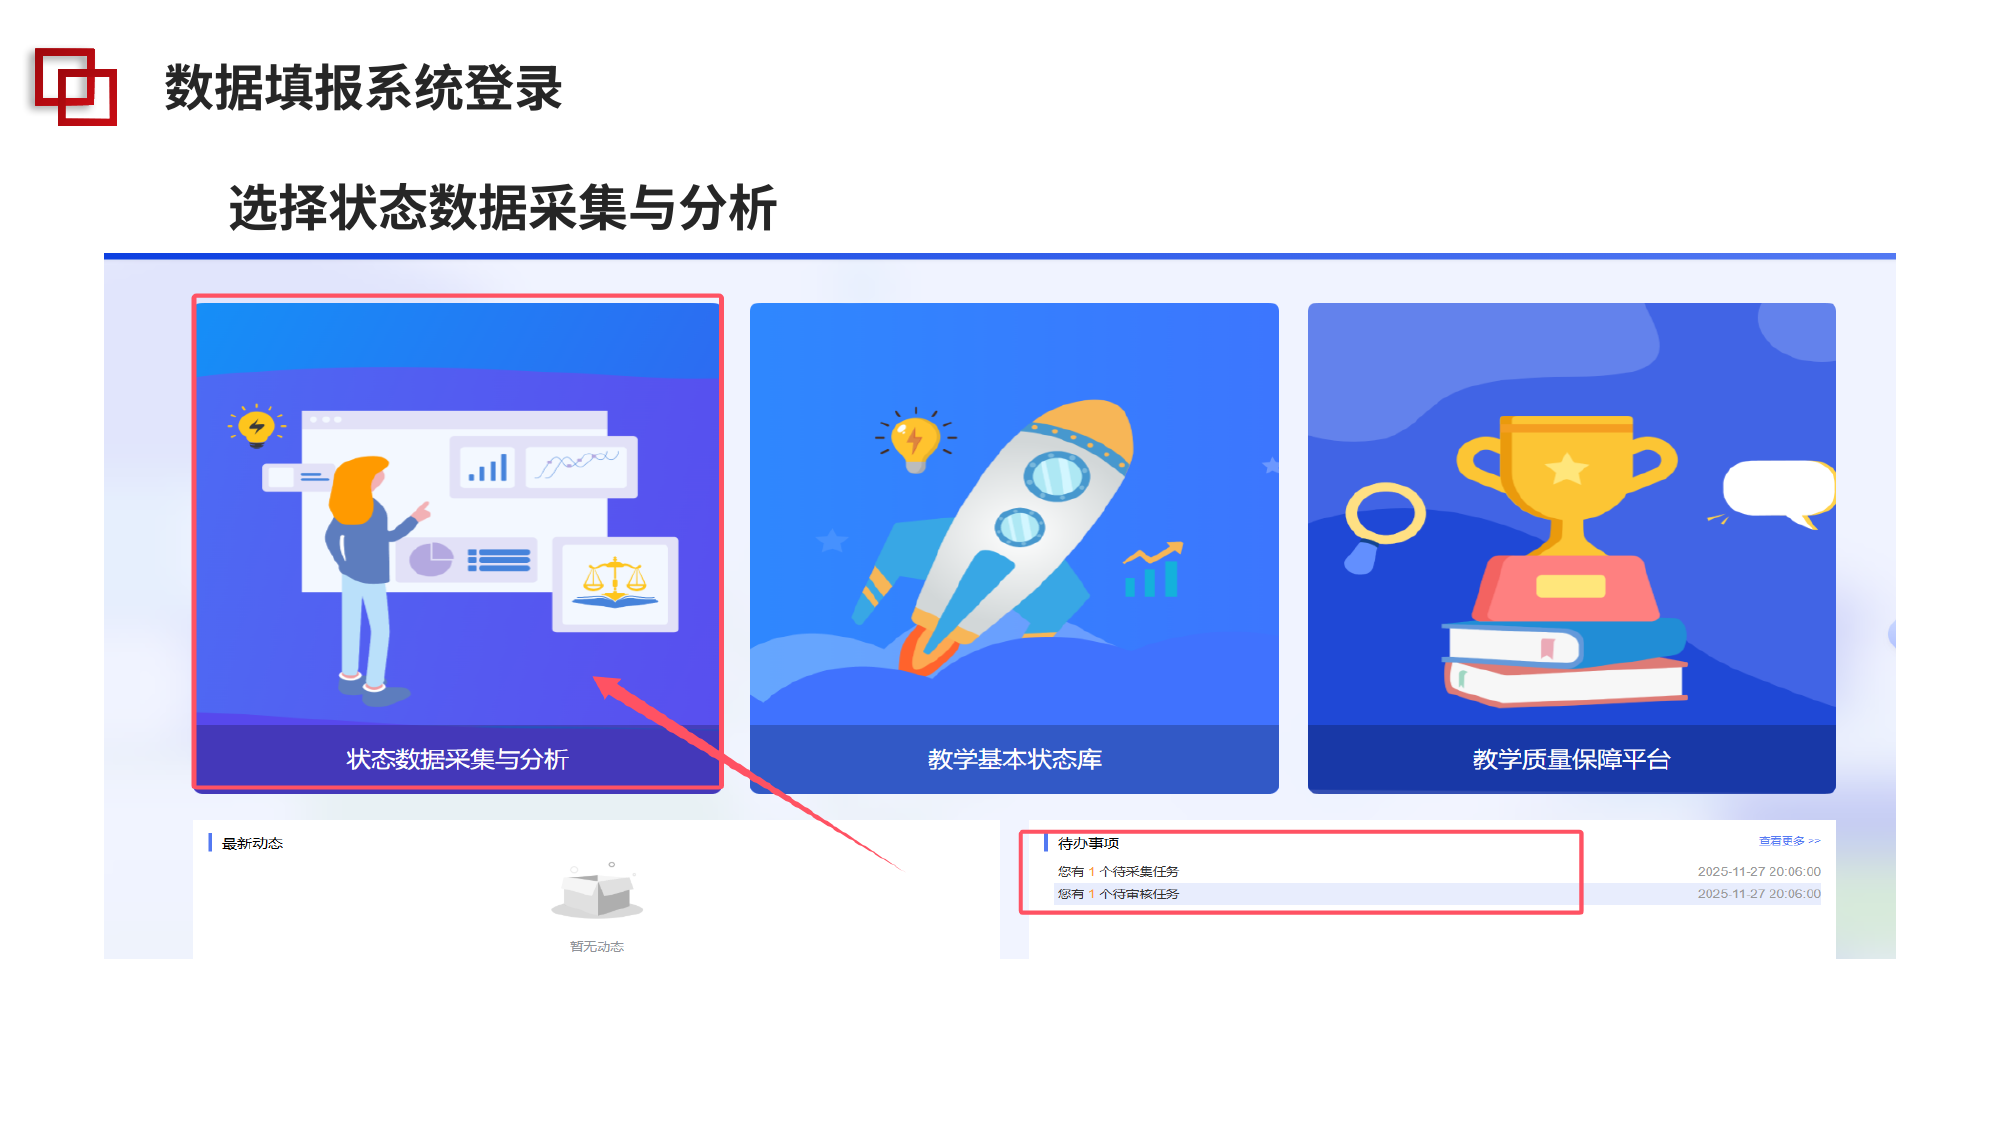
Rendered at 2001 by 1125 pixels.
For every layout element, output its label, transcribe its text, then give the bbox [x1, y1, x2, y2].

text_box 数据填报系统登录 选择状态数据采集与分析 [149, 48, 857, 153]
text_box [34, 48, 118, 127]
picture [104, 252, 1896, 959]
